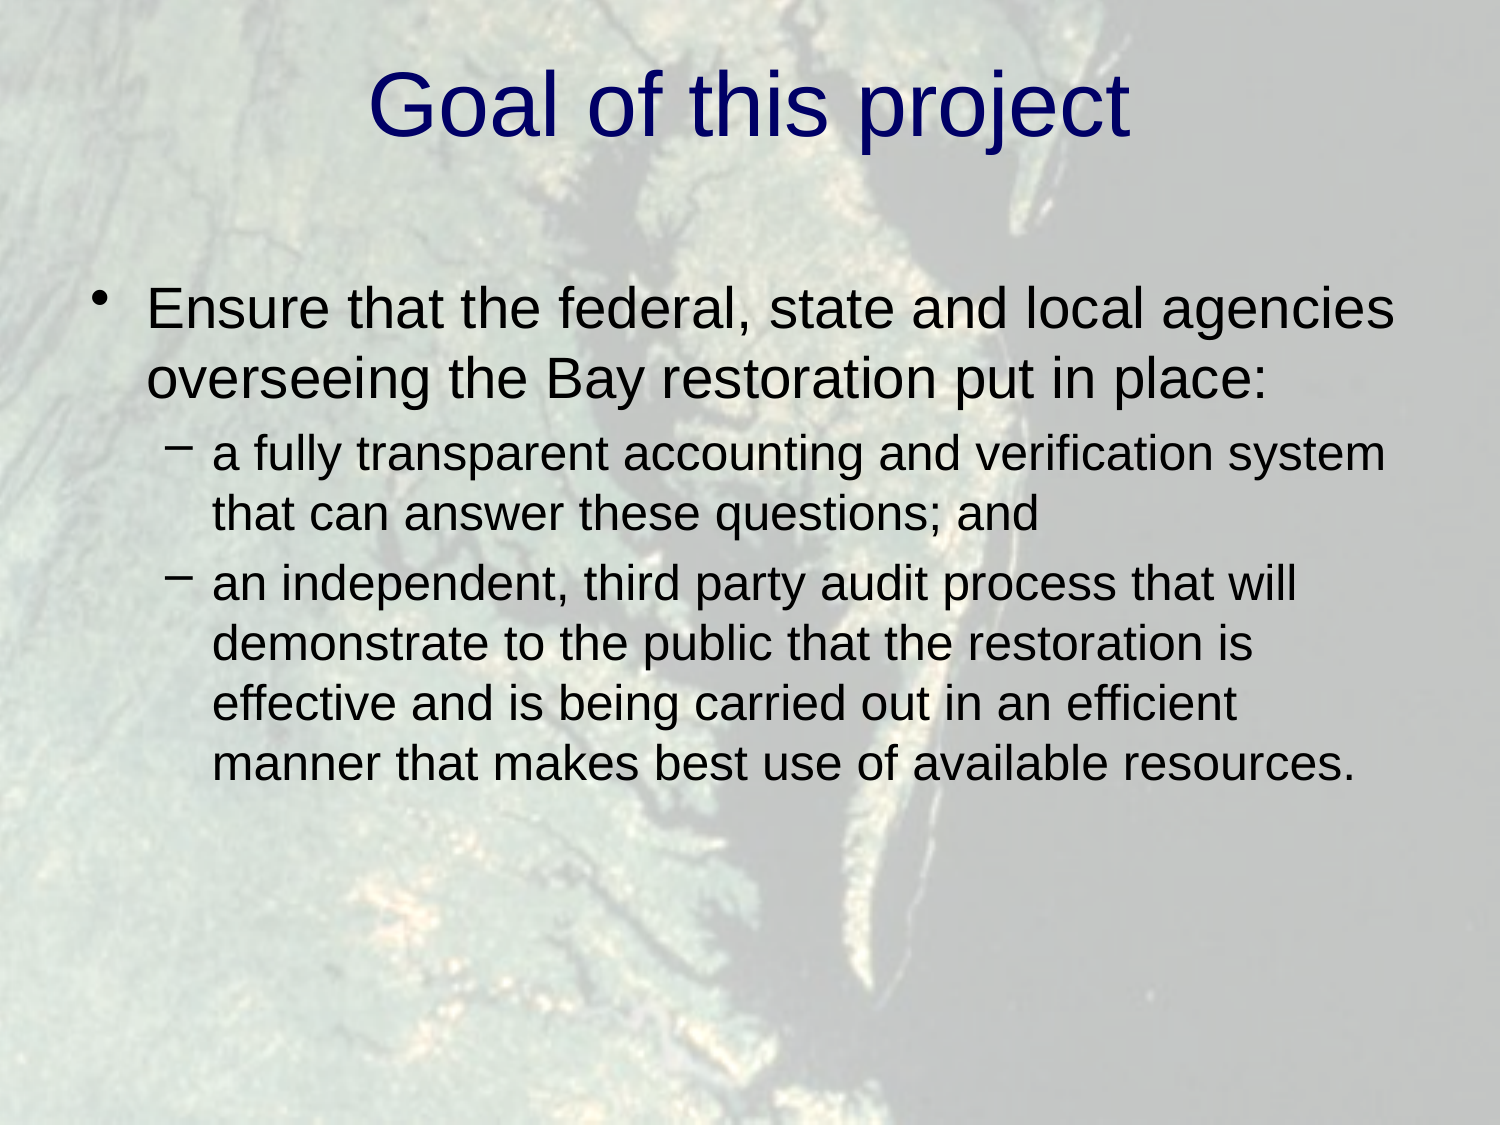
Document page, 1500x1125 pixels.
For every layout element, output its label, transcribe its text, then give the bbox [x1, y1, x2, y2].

list Ensure that the federal, state and local agencies overseeing the Bay restoration put in place: a fully transparent accounting and verification system that can answer these questions; and an independent, third party audit process that will demonstrate to the public that the restoration is effective and is being carried out in an efficient manner that makes best use of available resources. [75, 262, 1425, 1005]
title Goal of this project [75, 0, 1425, 200]
